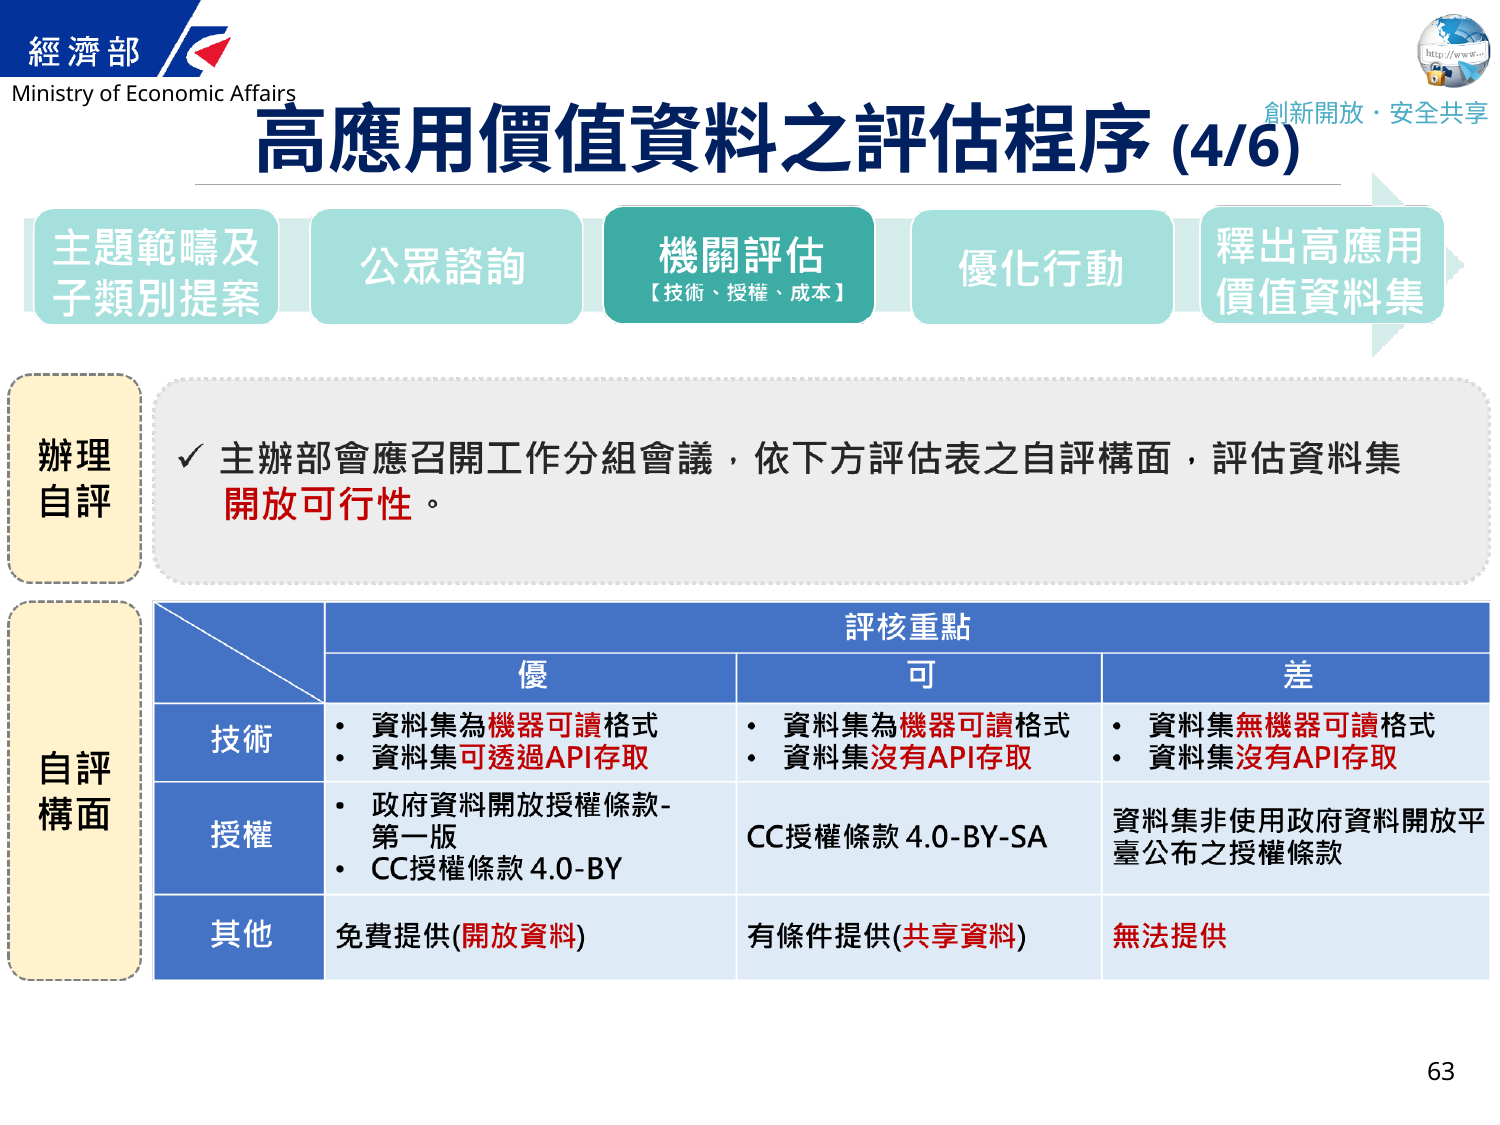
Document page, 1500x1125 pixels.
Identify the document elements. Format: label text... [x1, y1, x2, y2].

text_box 高應用價值資料之評估程序(4/6) [238, 94, 1316, 171]
slide_number 63 [1120, 1042, 1471, 1103]
picture [0, 0, 231, 77]
picture [23, 172, 1474, 357]
picture [1411, 10, 1495, 90]
picture [7, 373, 1491, 981]
